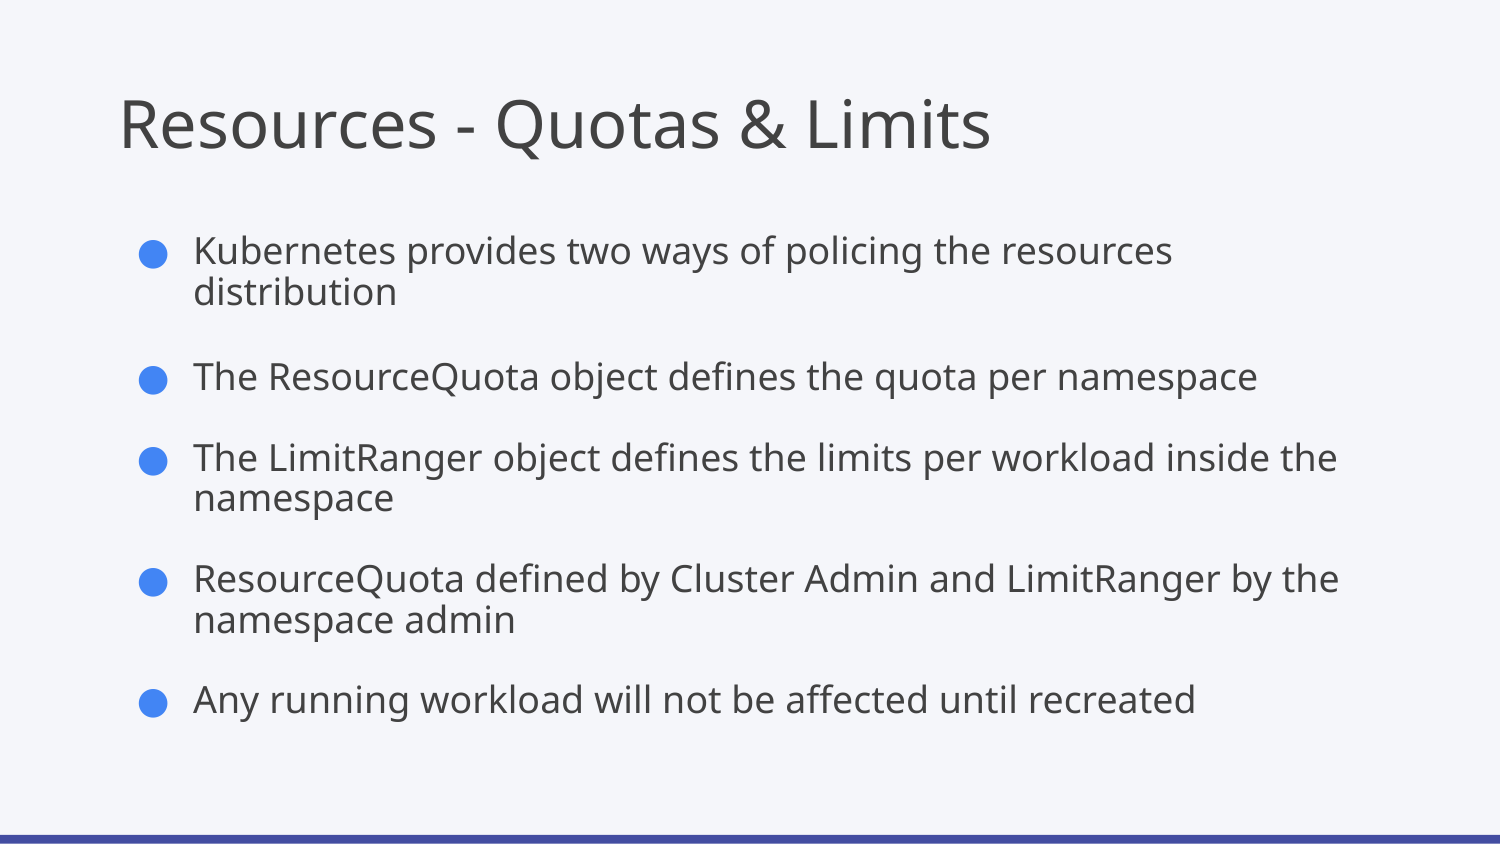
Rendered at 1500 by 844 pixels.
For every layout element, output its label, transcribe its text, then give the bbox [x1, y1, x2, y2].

title Resources - Quotas & Limits [103, 44, 1397, 208]
list Kubernetes provides two ways of policing the resources distribution The ResourceQuota object defines the quota per namespace The LimitRanger object defines the limits per workload inside the namespace ResourceQuota defined by Cluster Admin and LimitRanger by the namespace admin Any running workload will not be affected until recreated [103, 224, 1397, 760]
